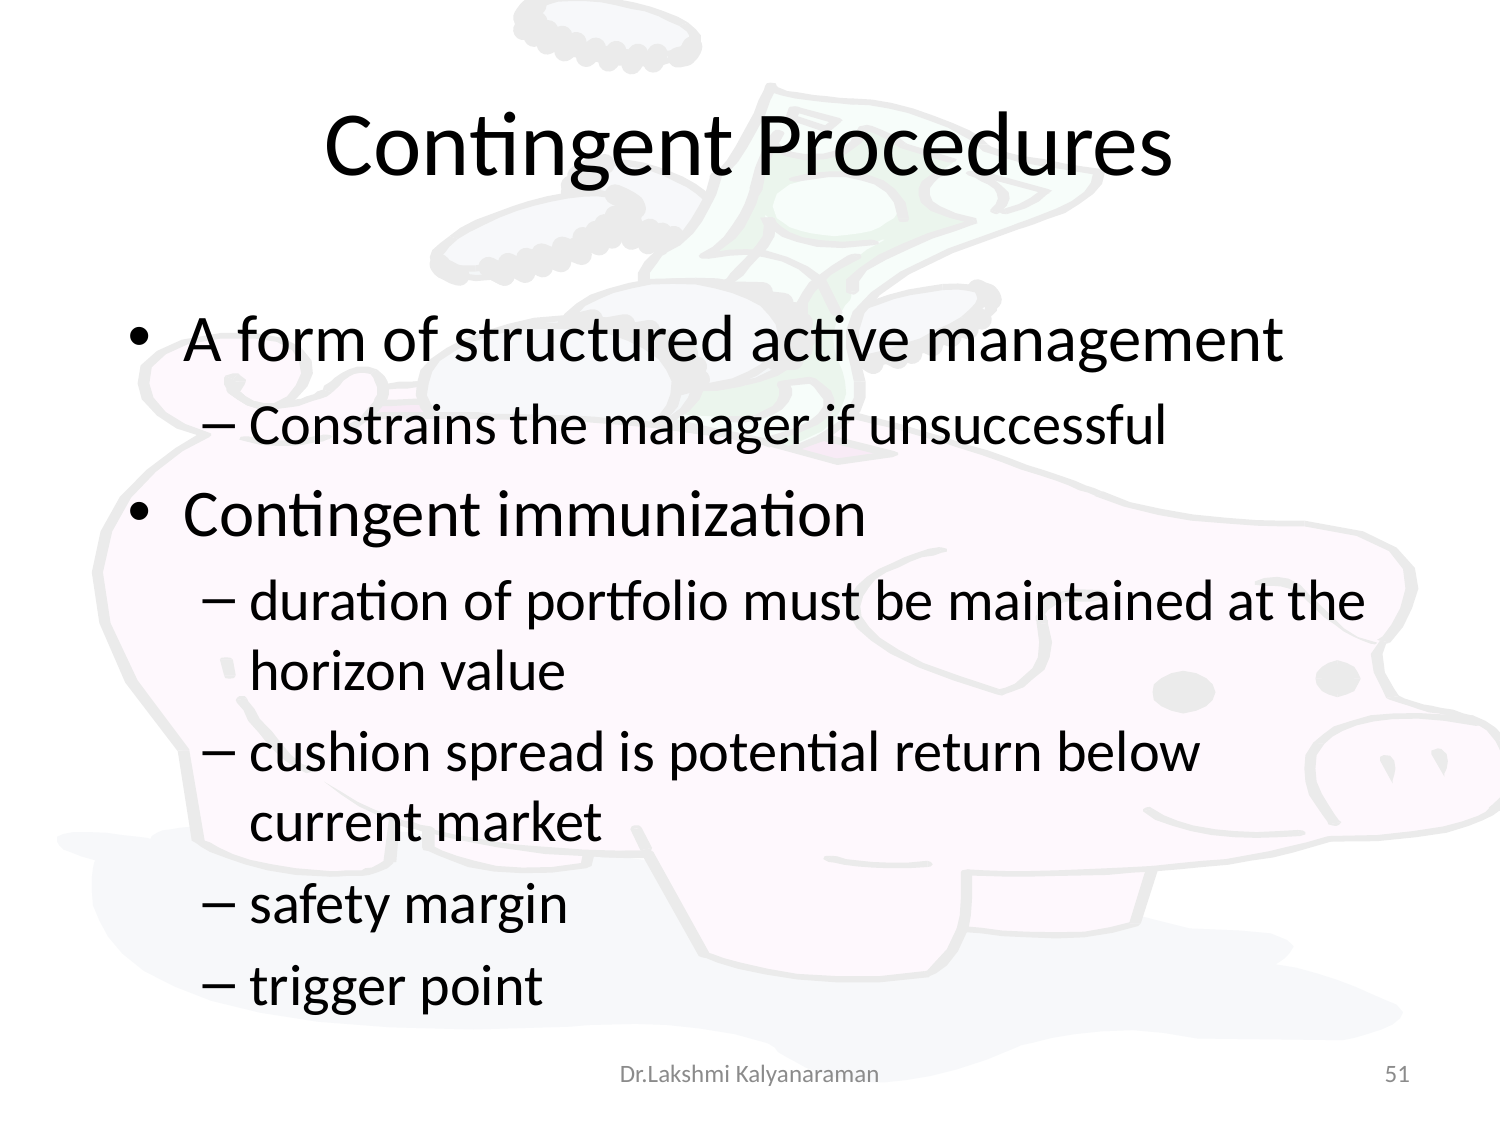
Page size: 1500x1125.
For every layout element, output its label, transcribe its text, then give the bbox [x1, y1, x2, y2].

title Contingent Procedures [75, 45, 1425, 233]
footer Dr.Lakshmi Kalyanaraman [512, 1042, 988, 1103]
slide_number 51 [1074, 1042, 1425, 1103]
list A form of structured active management Constrains the manager if unsuccessful Contingent immunization duration of portfolio must be maintained at the horizon value cushion spread is potential return below current market safety margin trigger point [112, 287, 1388, 1050]
